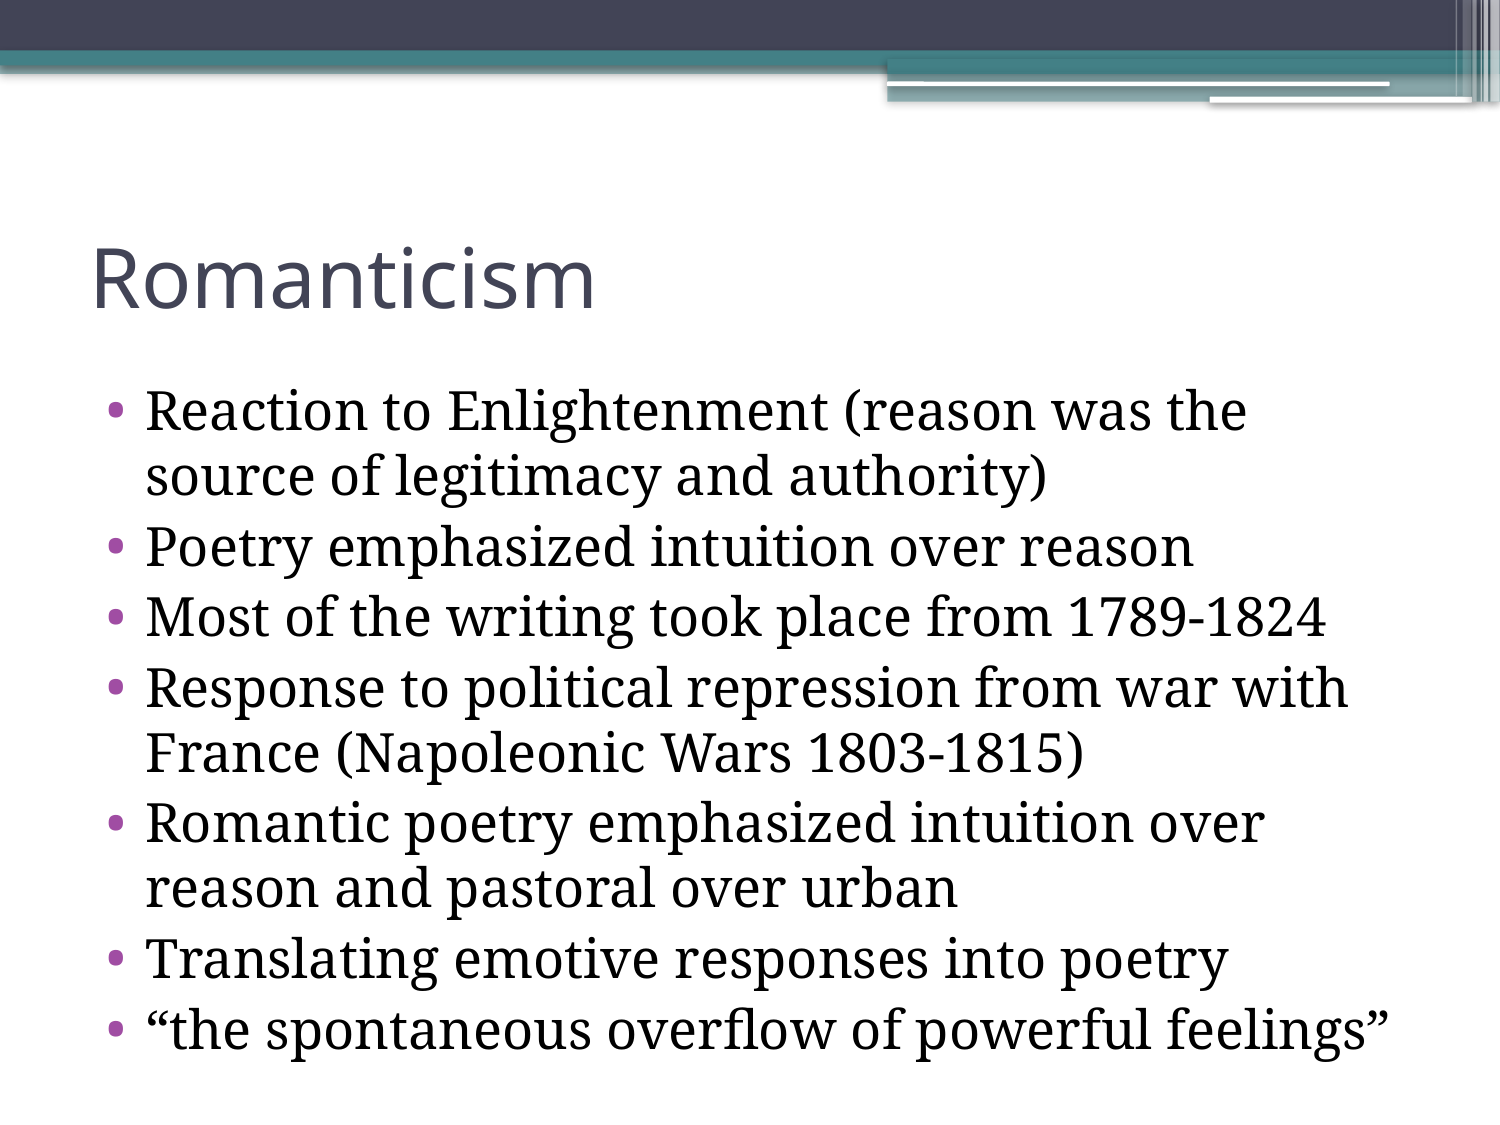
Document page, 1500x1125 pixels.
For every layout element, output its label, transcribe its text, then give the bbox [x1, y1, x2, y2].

list Reaction to Enlightenment (reason was the source of legitimacy and authority) Poetry emphasized intuition over reason Most of the writing took place from 1789-1824 Response to political repression from war with France (Napoleonic Wars 1803-1815) Romantic poetry emphasized intuition over reason and pastoral over urban Translating emotive responses into poetry “the spontaneous overflow of powerful feelings” [75, 368, 1425, 1079]
title Romanticism [75, 187, 1425, 363]
